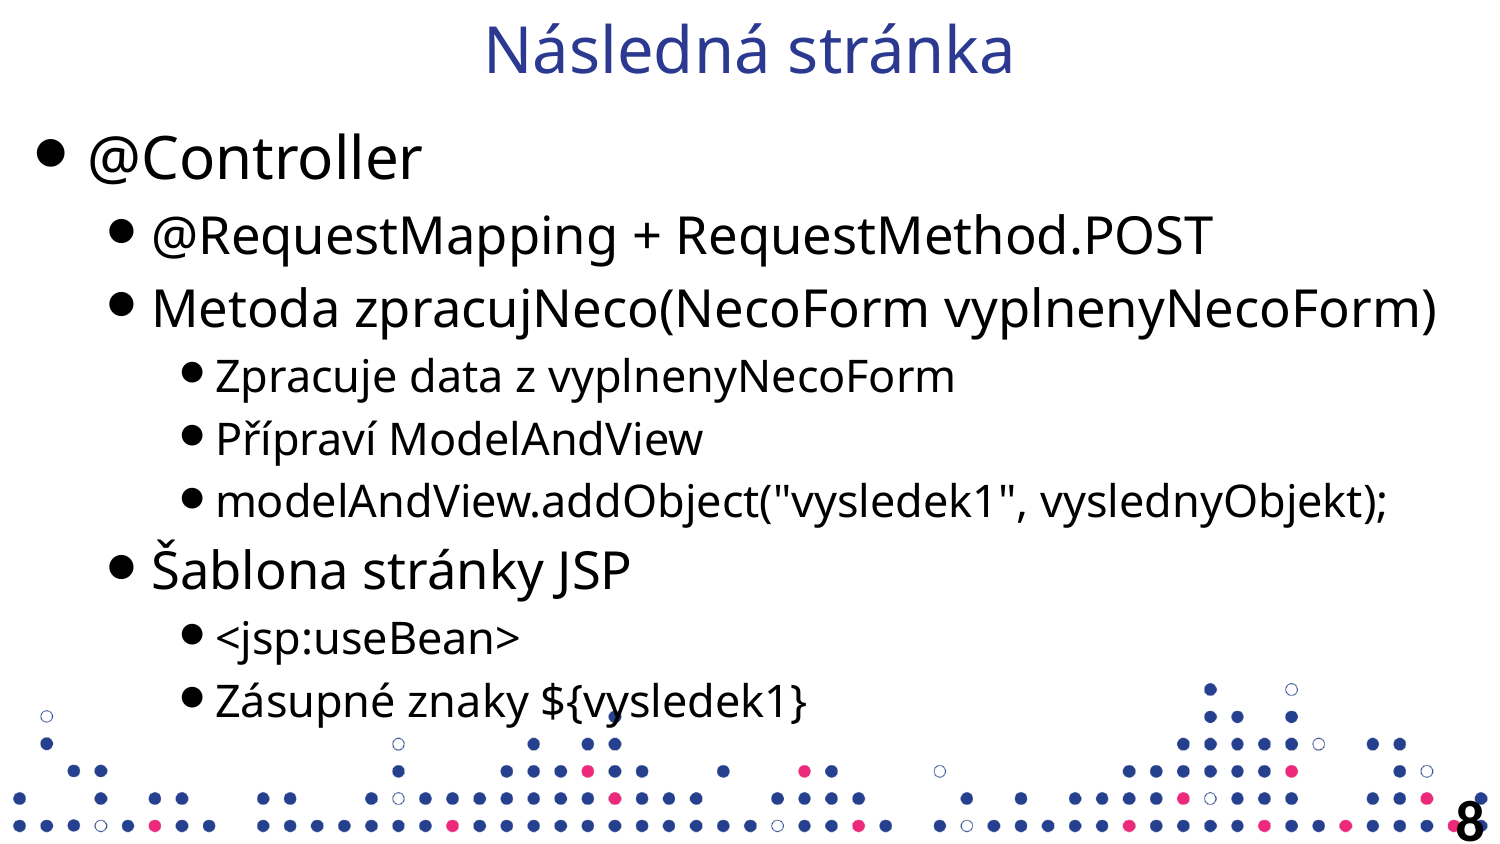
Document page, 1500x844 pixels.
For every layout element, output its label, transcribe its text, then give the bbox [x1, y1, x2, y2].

list @Controller @RequestMapping + RequestMethod.POST Metoda zpracujNeco(NecoForm vyplnenyNecoForm) Zpracuje data z vyplnenyNecoForm Přípraví ModelAndView modelAndView.addObject("vysledek1", vyslednyObjekt); Šablona stránky JSP <jsp:useBean> Zásupné znaky ${vysledek1} [17, 111, 1483, 786]
picture [0, 674, 1500, 844]
title Následná stránka [75, 0, 1425, 95]
slide_number 8 [1149, 797, 1500, 838]
